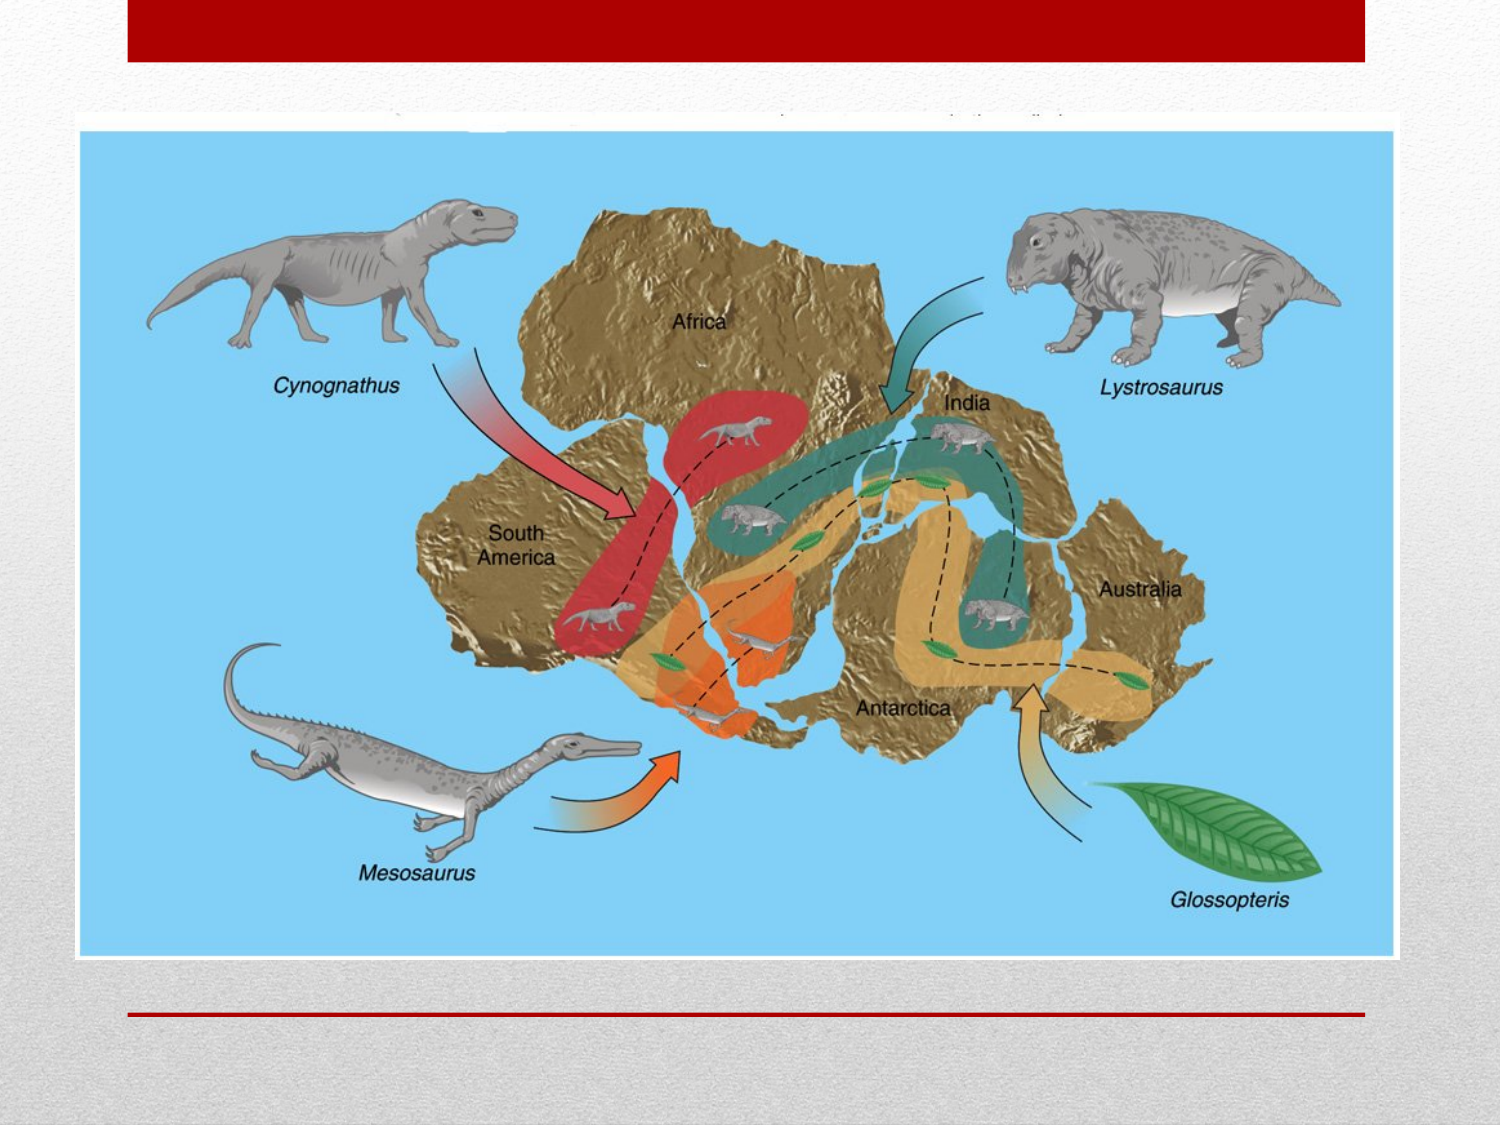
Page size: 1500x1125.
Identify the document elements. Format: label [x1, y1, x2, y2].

picture [74, 111, 1401, 961]
